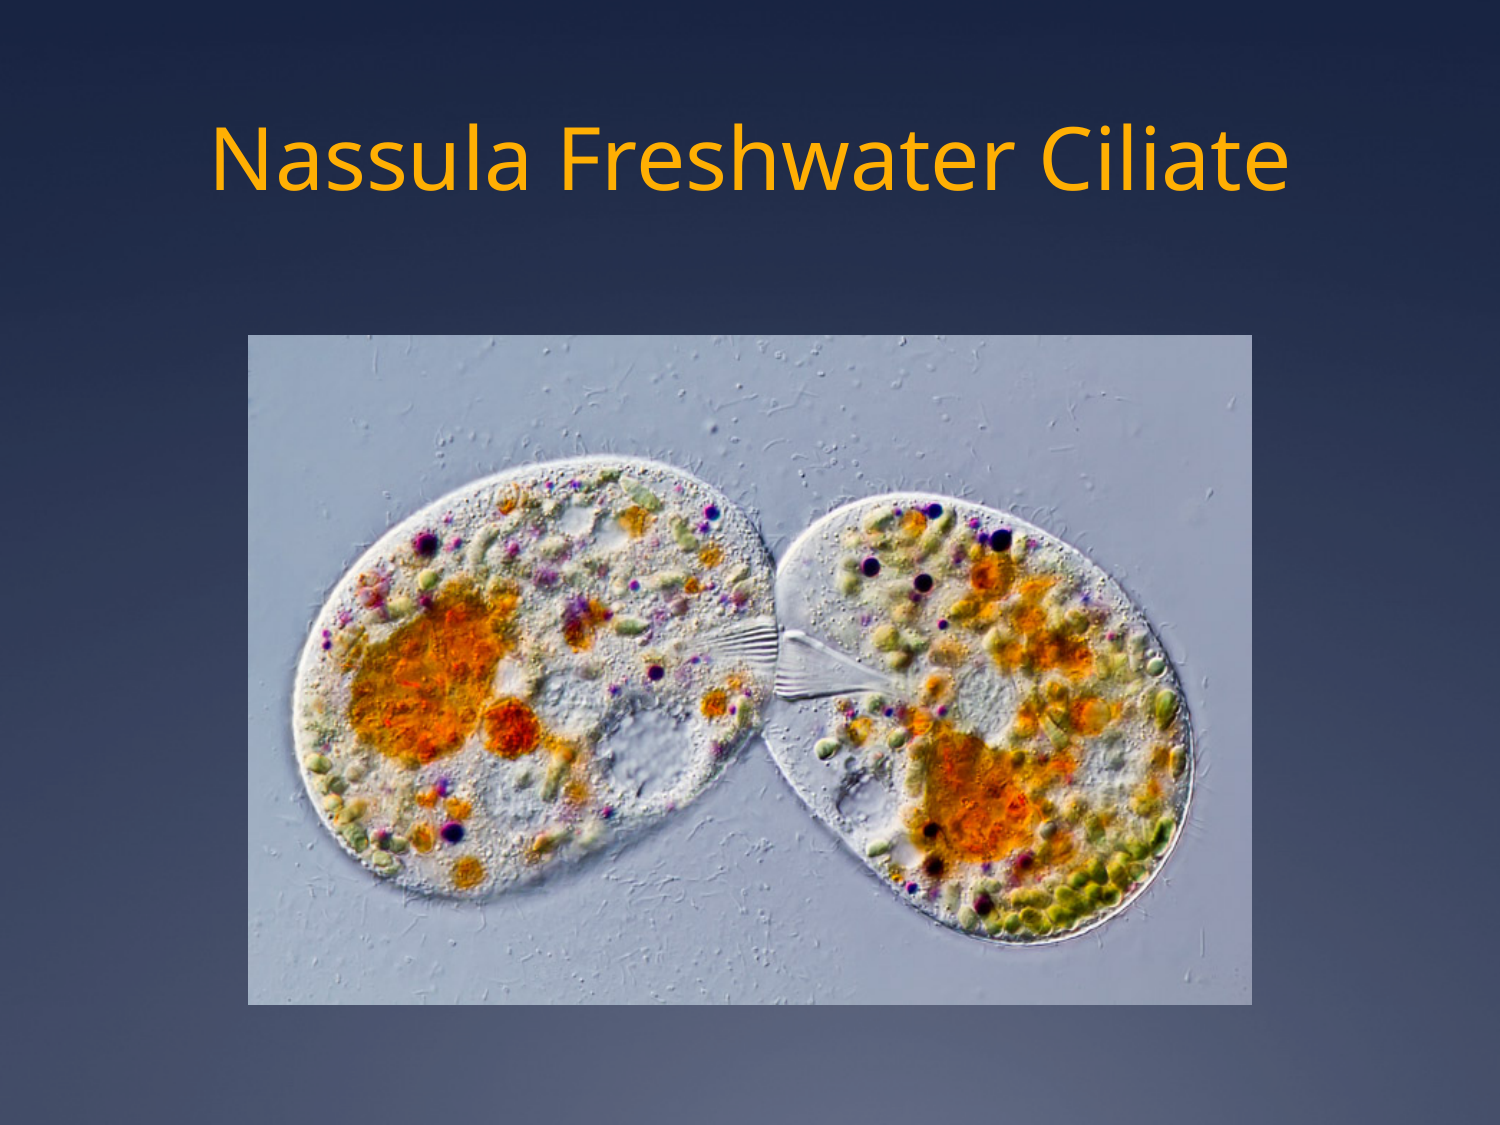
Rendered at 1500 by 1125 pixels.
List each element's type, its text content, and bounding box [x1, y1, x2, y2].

title Nassula Freshwater Ciliate [100, 95, 1400, 225]
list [161, 334, 1339, 1006]
